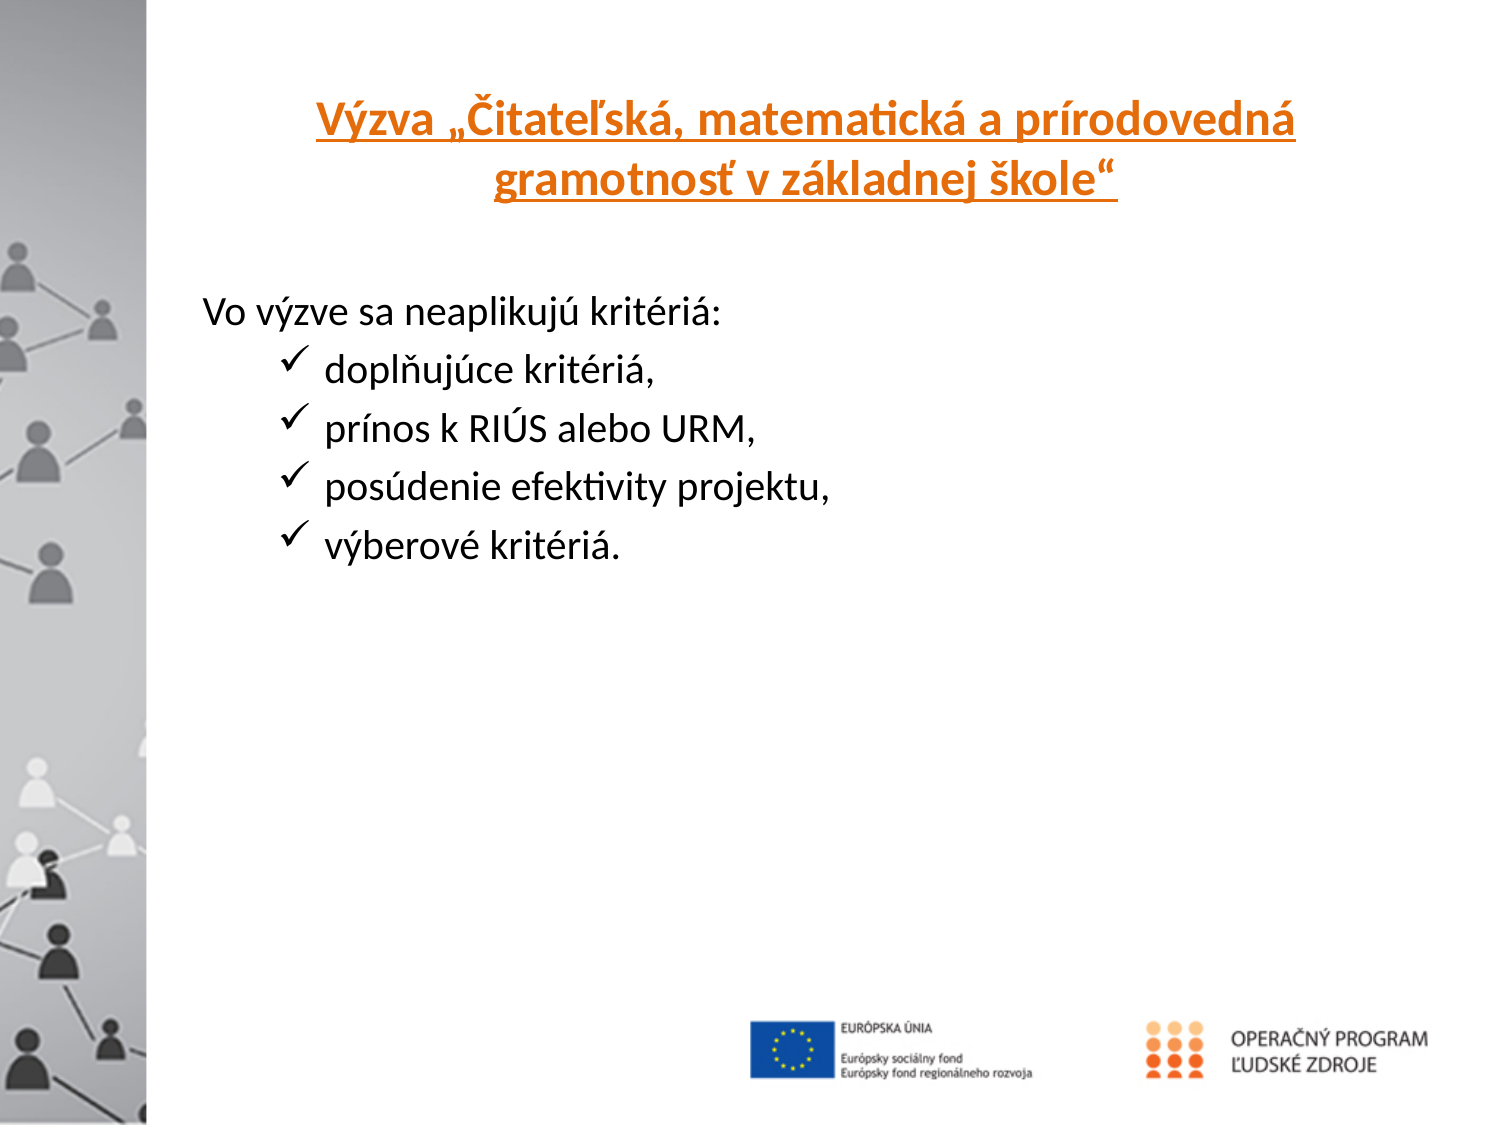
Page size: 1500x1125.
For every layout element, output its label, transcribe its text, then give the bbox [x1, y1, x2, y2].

list Výzva „Čitateľská, matematická a prírodovedná gramotnosť v základnej škole“ Vo výzve sa neaplikujú kritériá: doplňujúce kritériá, prínos k RIÚS alebo URM, posúdenie efektivity projektu, výberové kritériá. [187, 77, 1426, 1000]
picture [0, 0, 1500, 1125]
